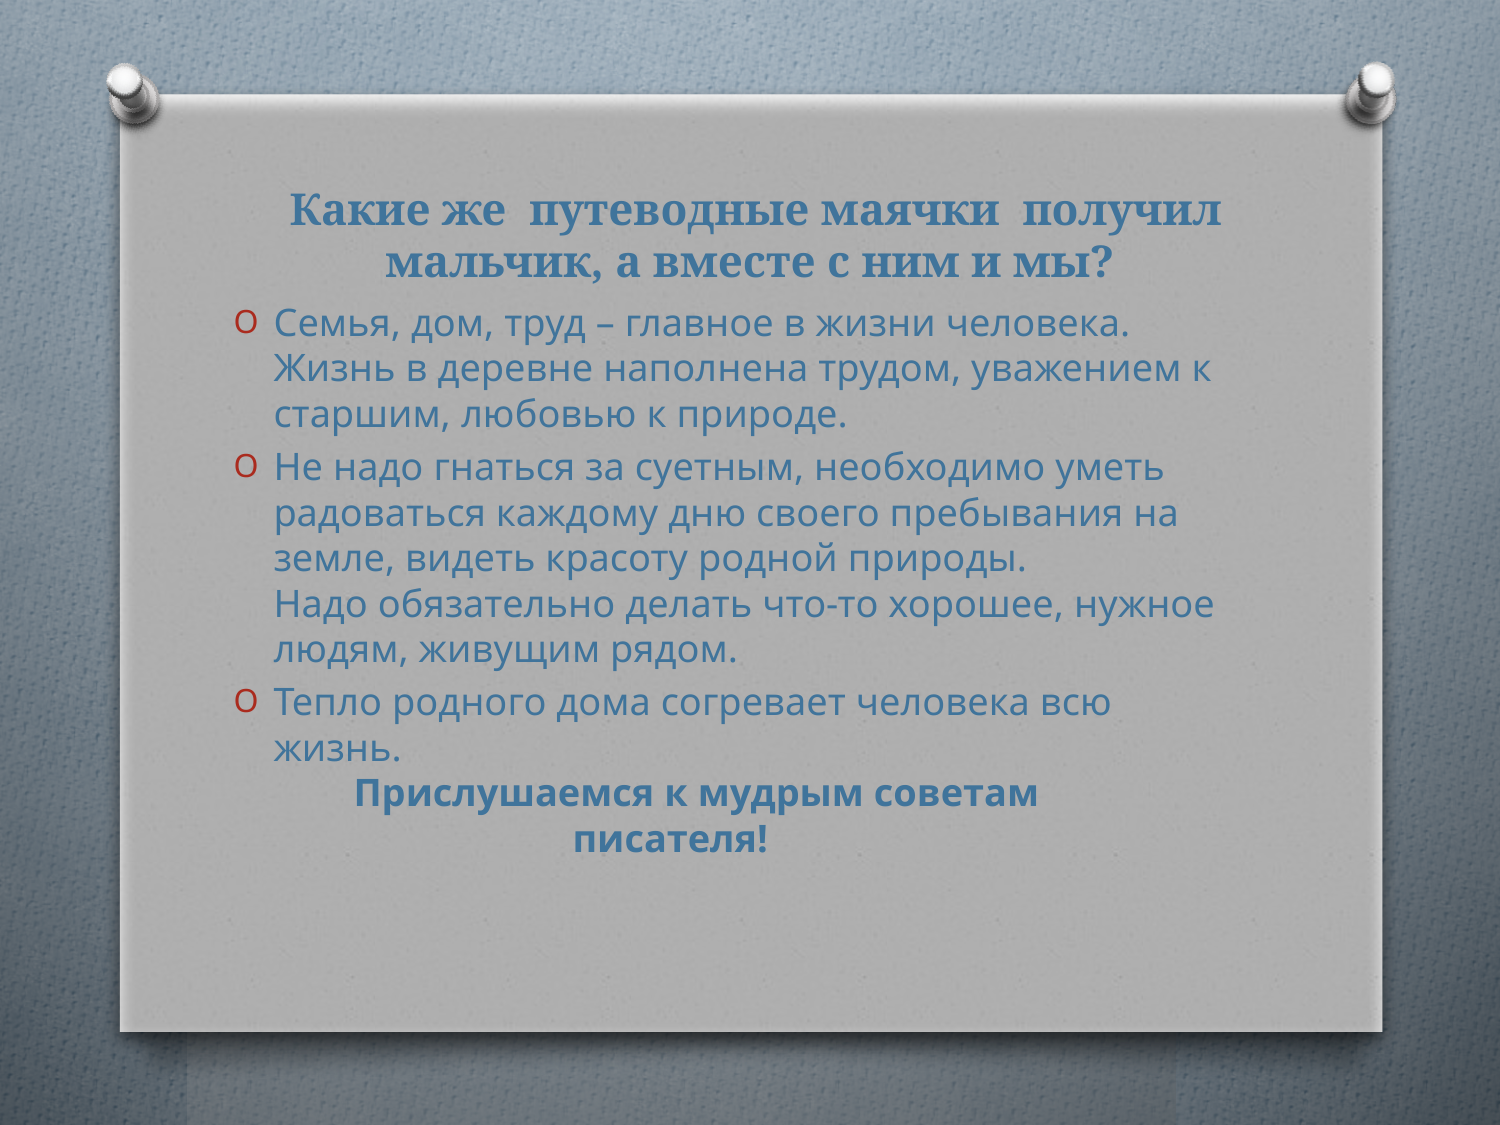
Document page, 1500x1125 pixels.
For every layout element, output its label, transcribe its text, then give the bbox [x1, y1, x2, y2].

picture [1317, 35, 1439, 156]
list Семья, дом, труд – главное в жизни человека. Жизнь в деревне наполнена трудом, уважением к старшим, любовью к природе. Не надо гнаться за суетным, необходимо уметь радоваться каждому дню своего пребывания на земле, видеть красоту родной природы. Надо обязательно делать что-то хорошее, нужное людям, живущим рядом. Тепло родного дома согревает человека всю жизнь. Прислушаемся к мудрым советам писателя! [218, 290, 1235, 882]
picture [75, 29, 198, 153]
title Какие же путеводные маячки получил мальчик, а вместе с ним и мы? [171, 172, 1341, 370]
